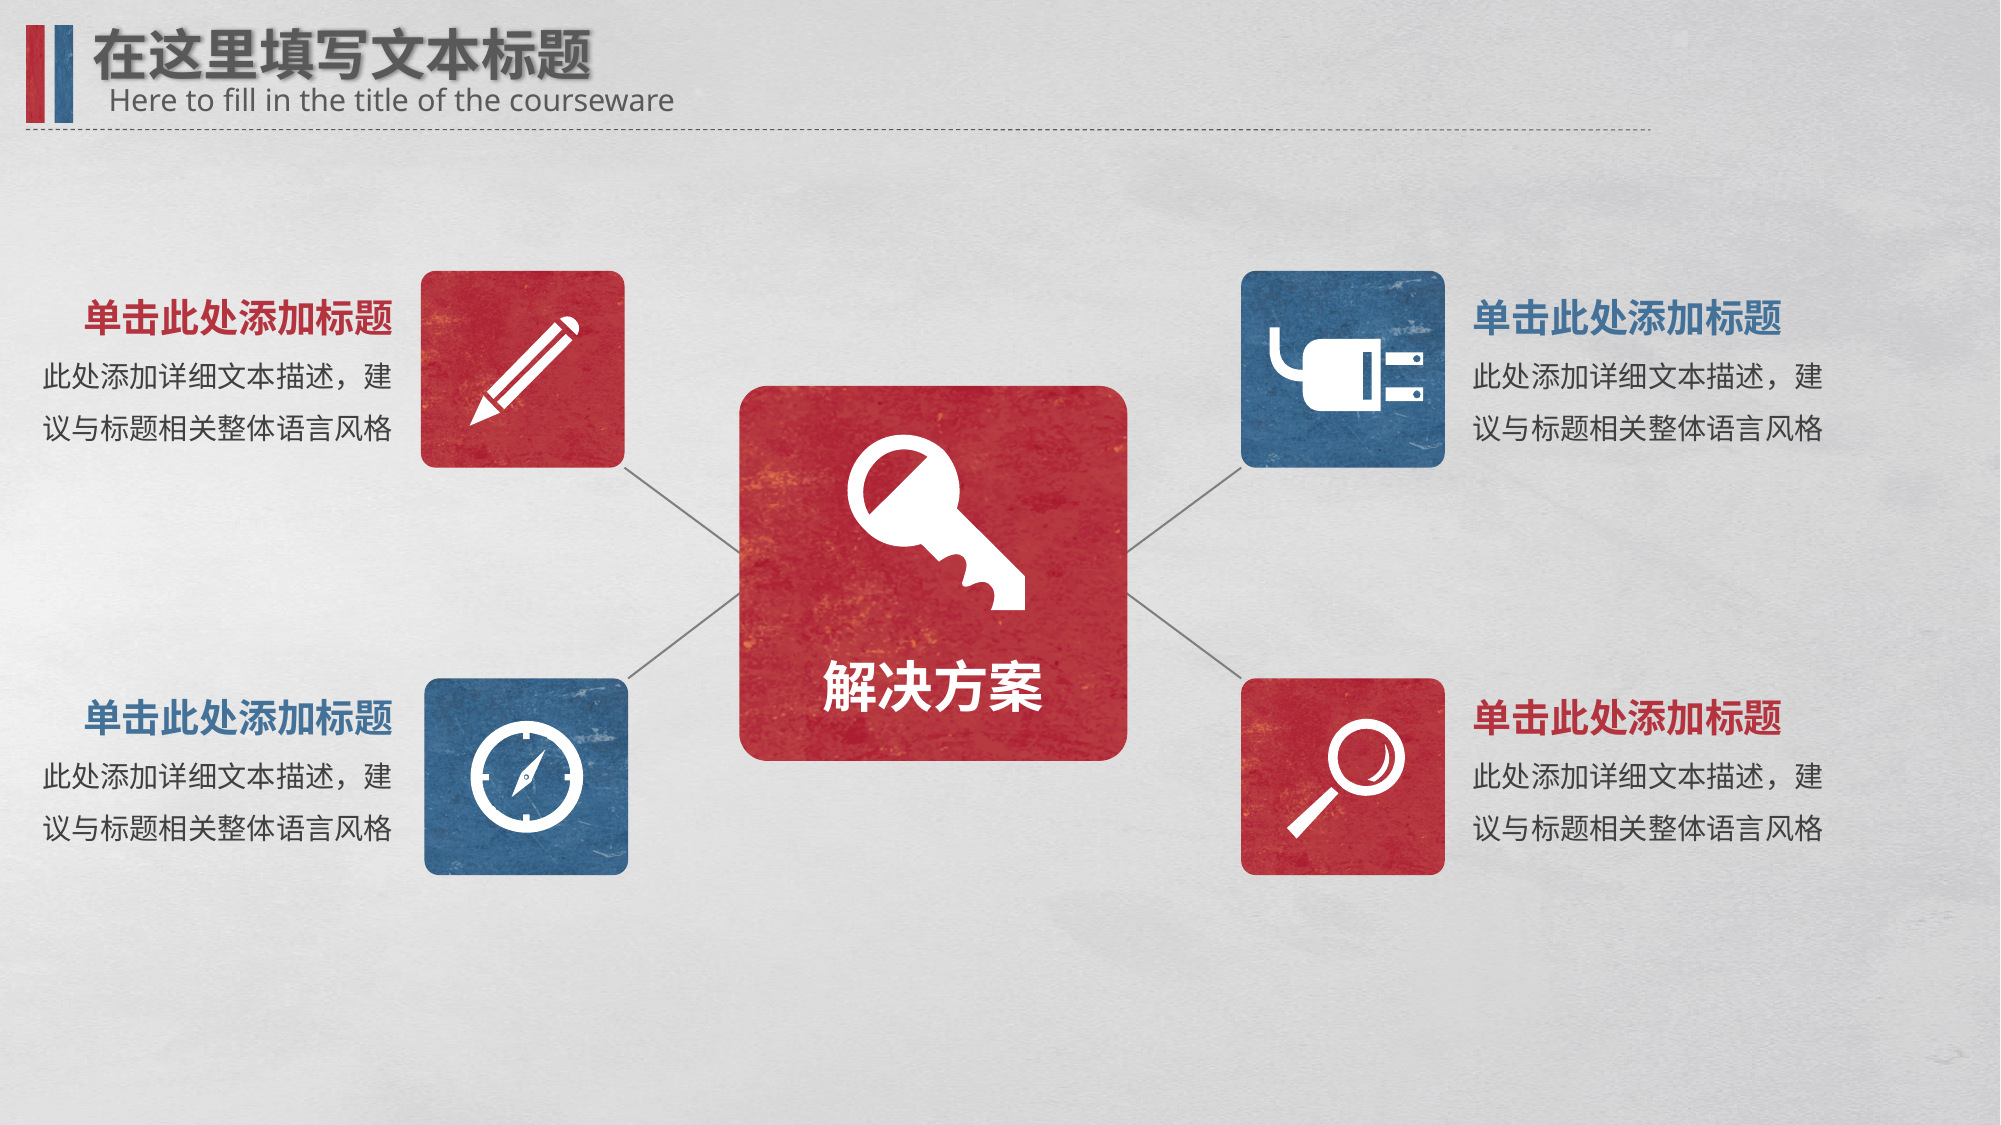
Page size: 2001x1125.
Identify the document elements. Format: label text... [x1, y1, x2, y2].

text_box 单击此处添加标题 此处添加详细文本描述，建议与标题相关整体语言风格 [1457, 263, 1858, 453]
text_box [624, 467, 767, 573]
picture [0, 0, 2001, 1125]
text_box [847, 434, 1025, 611]
text_box Here to fill in the title of the courseware [93, 73, 690, 125]
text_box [470, 720, 584, 833]
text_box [628, 572, 767, 679]
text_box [469, 312, 584, 426]
text_box [739, 385, 1128, 761]
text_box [1269, 327, 1424, 412]
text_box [1099, 572, 1242, 679]
text_box [1241, 270, 1445, 468]
text_box 单击此处添加标题 此处添加详细文本描述，建议与标题相关整体语言风格 [1457, 663, 1858, 853]
text_box [424, 678, 629, 876]
text_box [1241, 678, 1445, 876]
text_box 单击此处添加标题 此处添加详细文本描述，建议与标题相关整体语言风格 [7, 263, 408, 453]
text_box [25, 25, 46, 124]
text_box 在这里填写文本标题 [78, 12, 787, 95]
text_box 单击此处添加标题 此处添加详细文本描述，建议与标题相关整体语言风格 [7, 663, 408, 853]
text_box [54, 25, 74, 124]
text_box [1099, 467, 1242, 572]
text_box [420, 270, 625, 468]
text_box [1286, 715, 1409, 839]
text_box 解决方案 [795, 644, 1071, 726]
